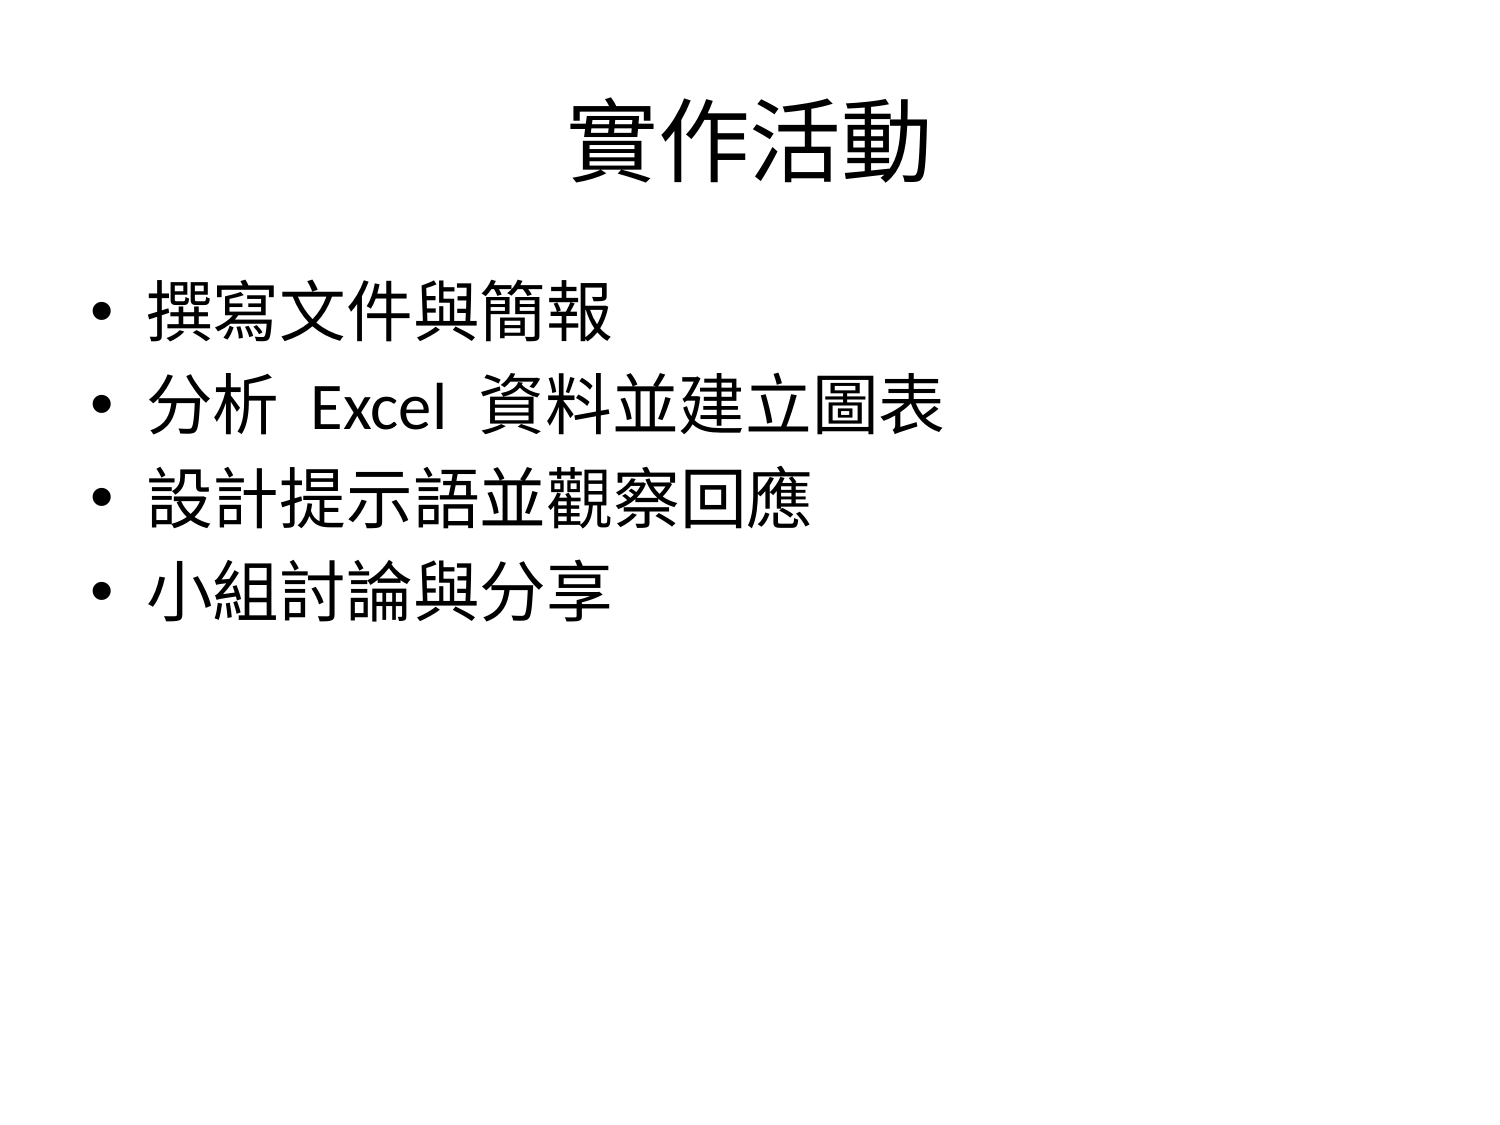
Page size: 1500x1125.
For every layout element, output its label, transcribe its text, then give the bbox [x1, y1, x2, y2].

title 實作活動 [75, 45, 1425, 233]
list 撰寫文件與簡報 分析 Excel 資料並建立圖表 設計提示語並觀察回應 小組討論與分享 [75, 262, 1425, 1005]
